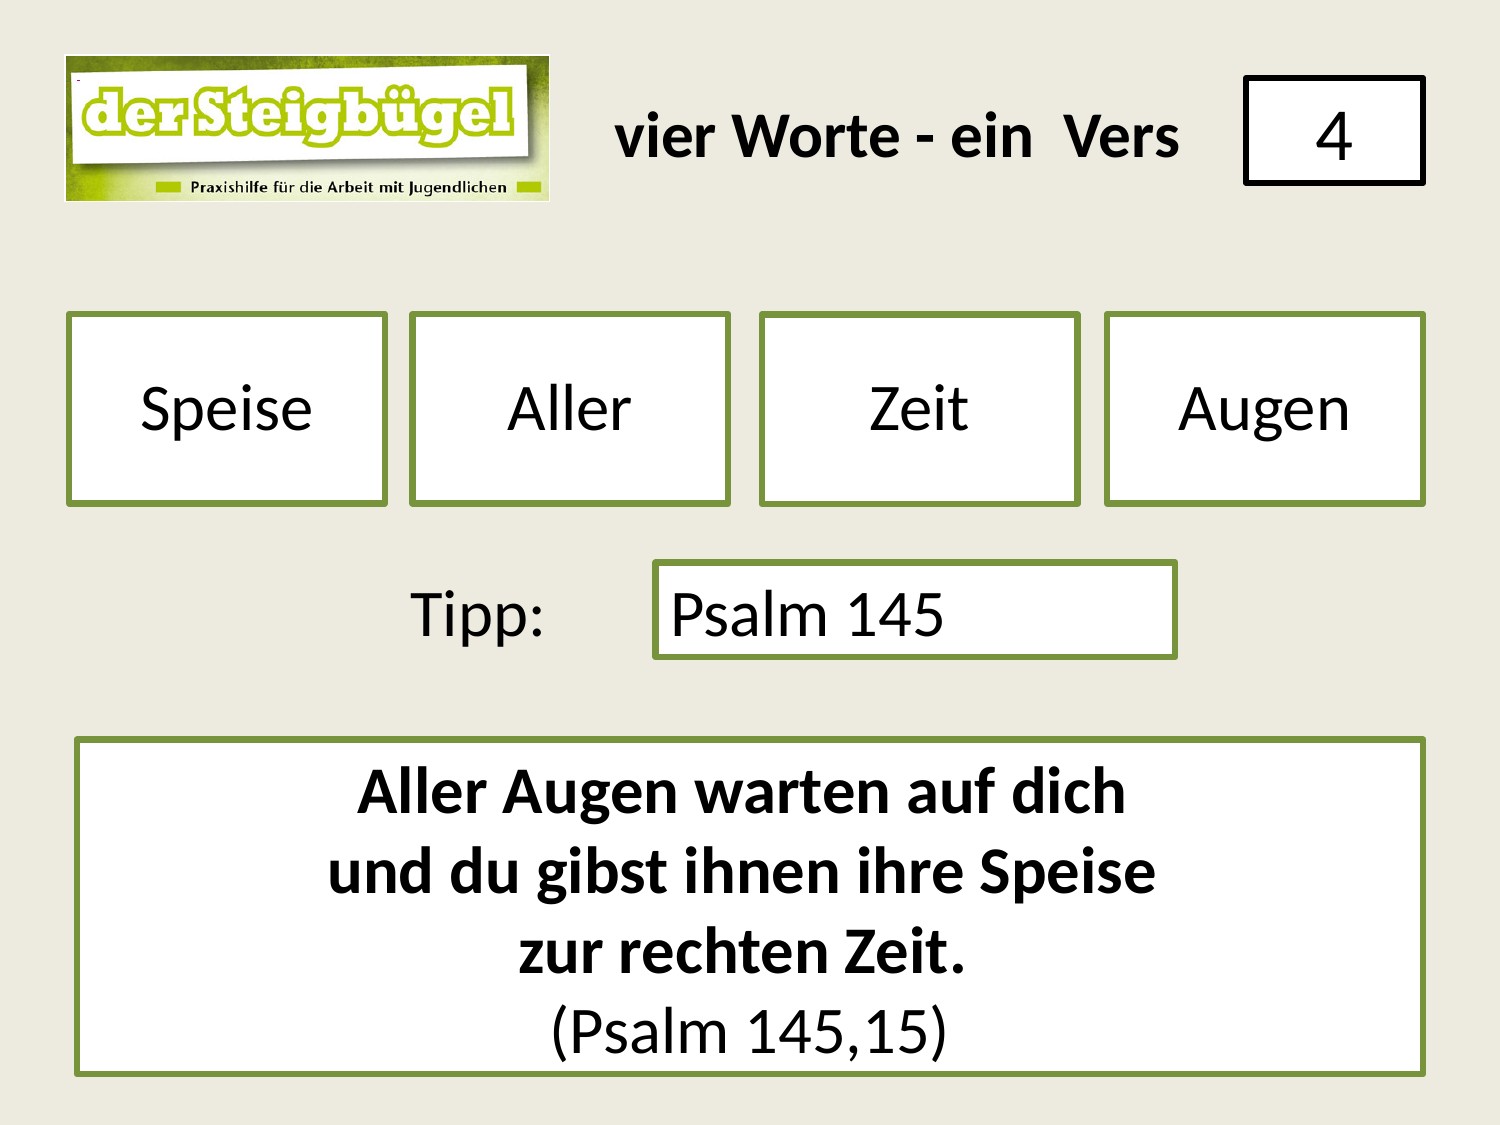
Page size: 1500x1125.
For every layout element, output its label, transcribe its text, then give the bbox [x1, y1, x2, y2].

text_box Psalm 145 [655, 562, 739, 658]
text_box 4 [1246, 78, 1424, 183]
text_box Aller Augen warten auf dich und du gibst ihnen ihre Speise zur rechten Zeit. (Psalm 145,15) [76, 739, 1424, 1075]
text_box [64, 290, 1424, 528]
text_box Psalm 145 [761, 562, 1176, 658]
text_box Tipp: [395, 562, 585, 658]
picture [64, 54, 550, 202]
title vier Worte - ein Vers [584, 54, 1211, 209]
table_header [739, 536, 761, 688]
